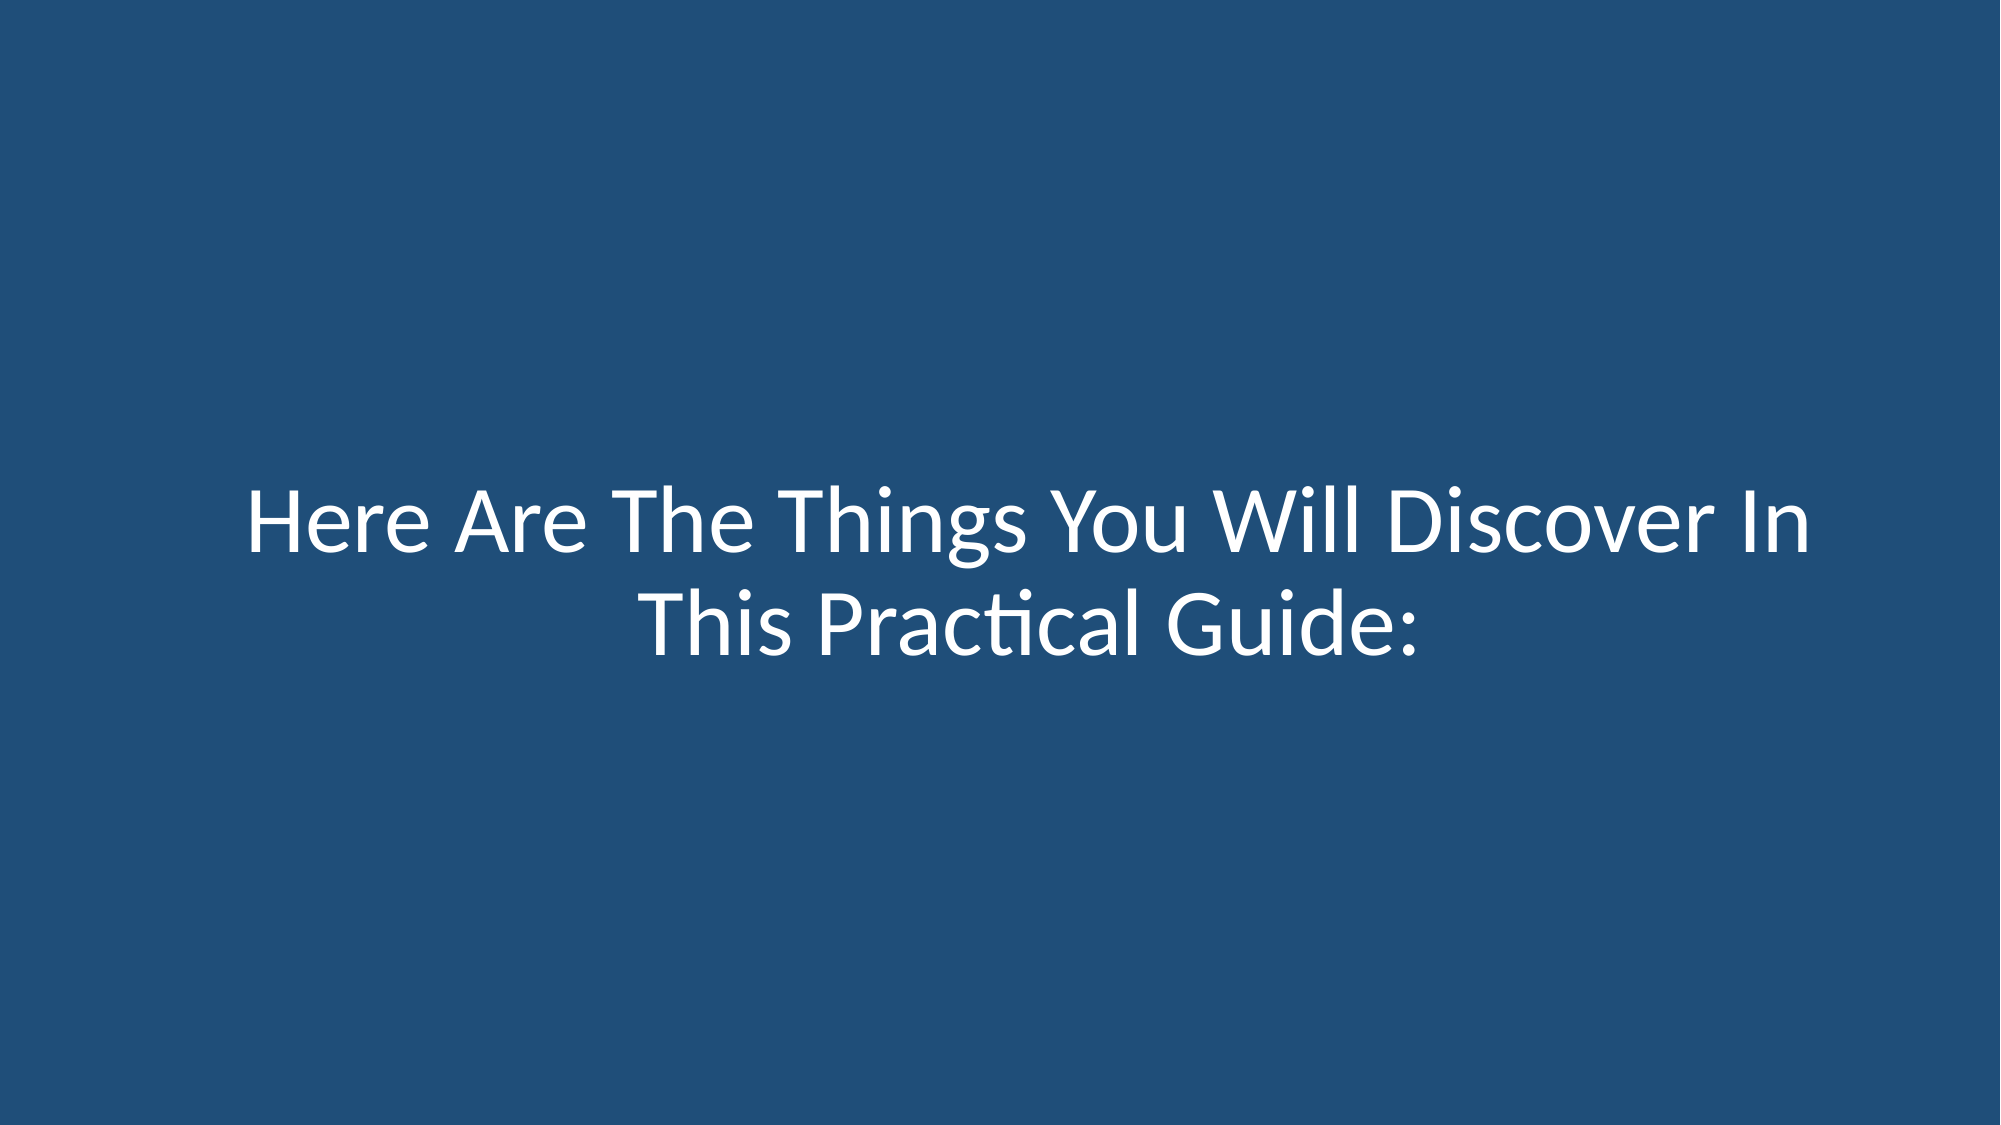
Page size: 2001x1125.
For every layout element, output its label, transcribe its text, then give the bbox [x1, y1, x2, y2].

list Here Are The Things You Will Discover In This Practical Guide: [167, 337, 1893, 860]
